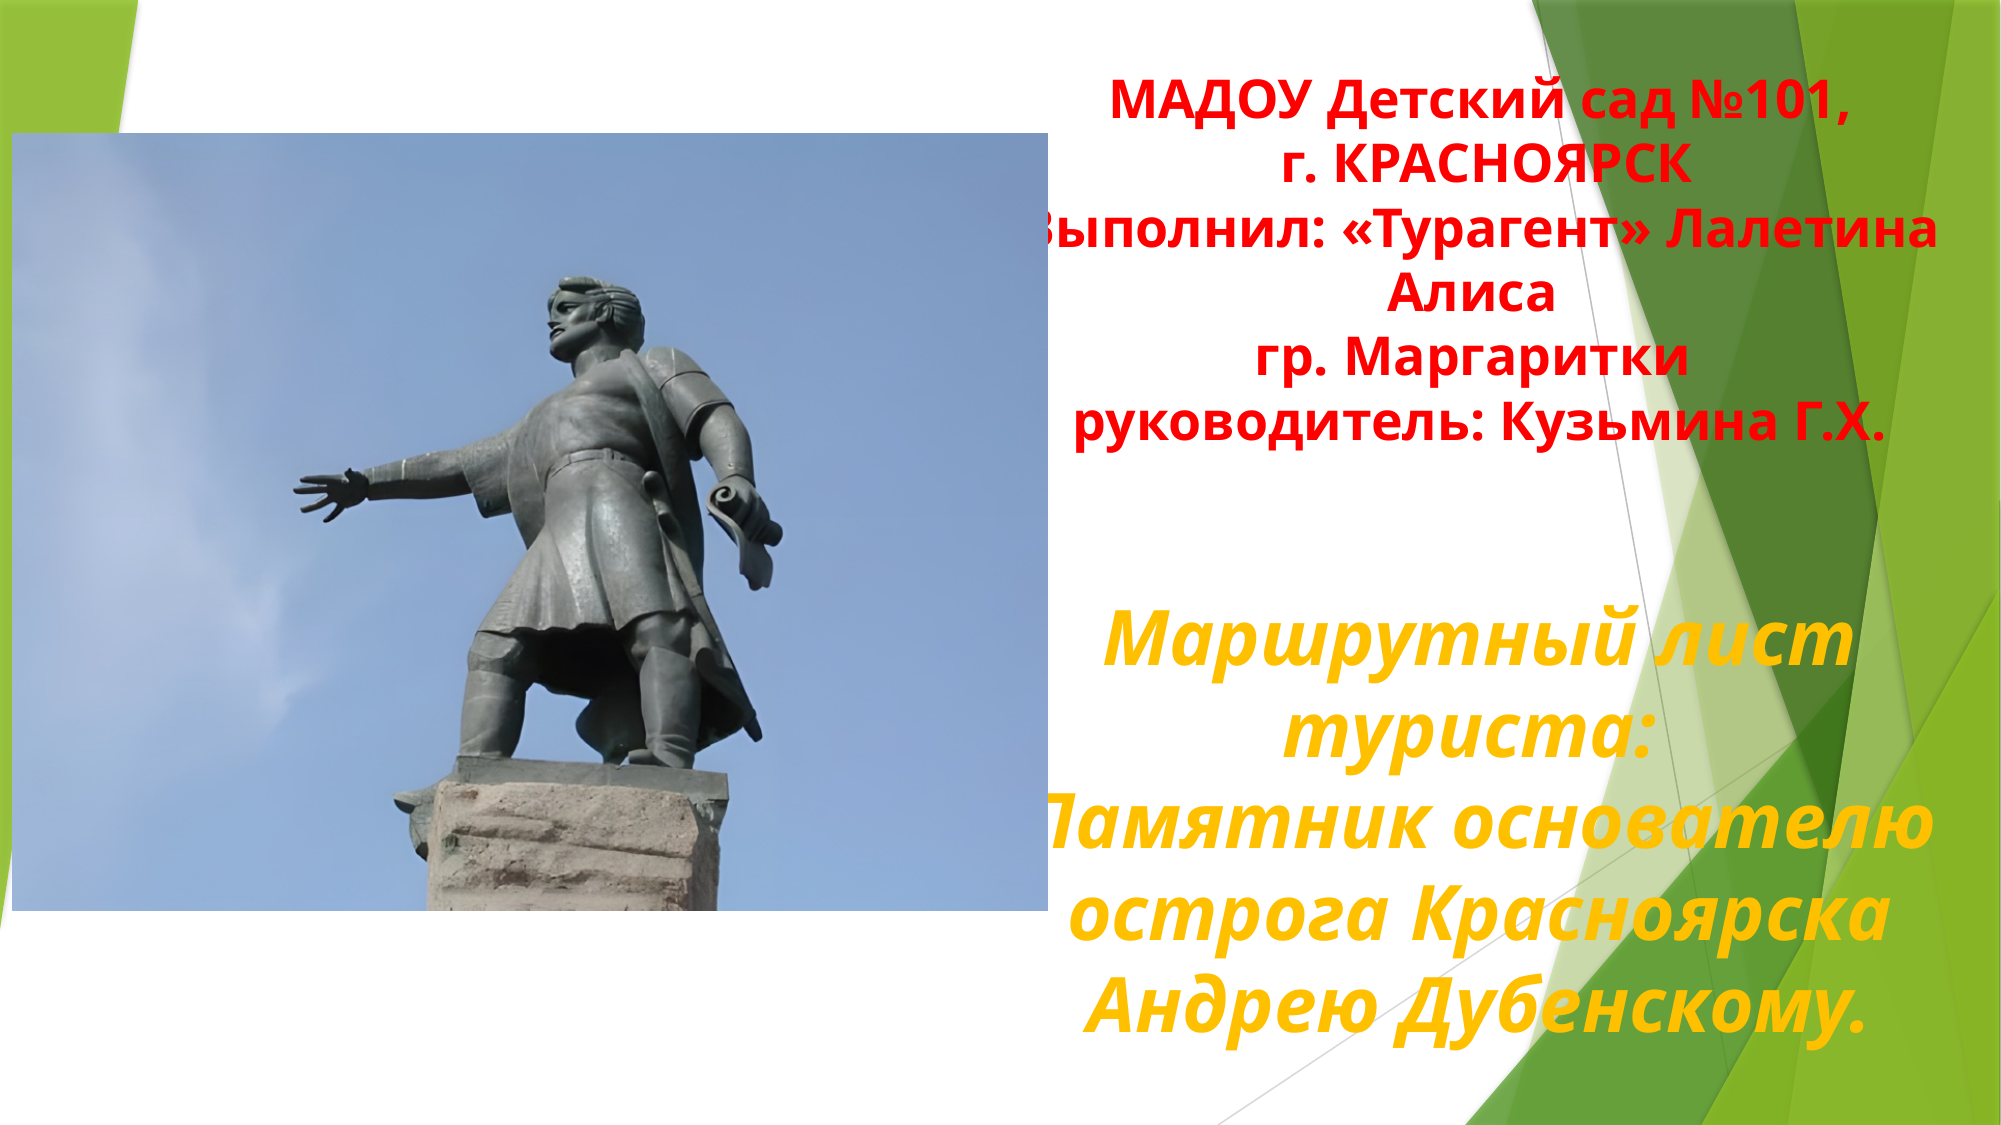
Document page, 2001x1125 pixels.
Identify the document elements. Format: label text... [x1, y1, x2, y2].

picture [11, 133, 1048, 911]
title МАДОУ Детский сад №101, г. КРАСНОЯРСК Выполнил: «Турагент» Лалетина Алиса гр. Маргаритки руководитель: Кузьмина Г.Х. Маршрутный лист туриста: Памятник основателю острога Красноярска Андрею Дубенскому. [999, 41, 1960, 1056]
